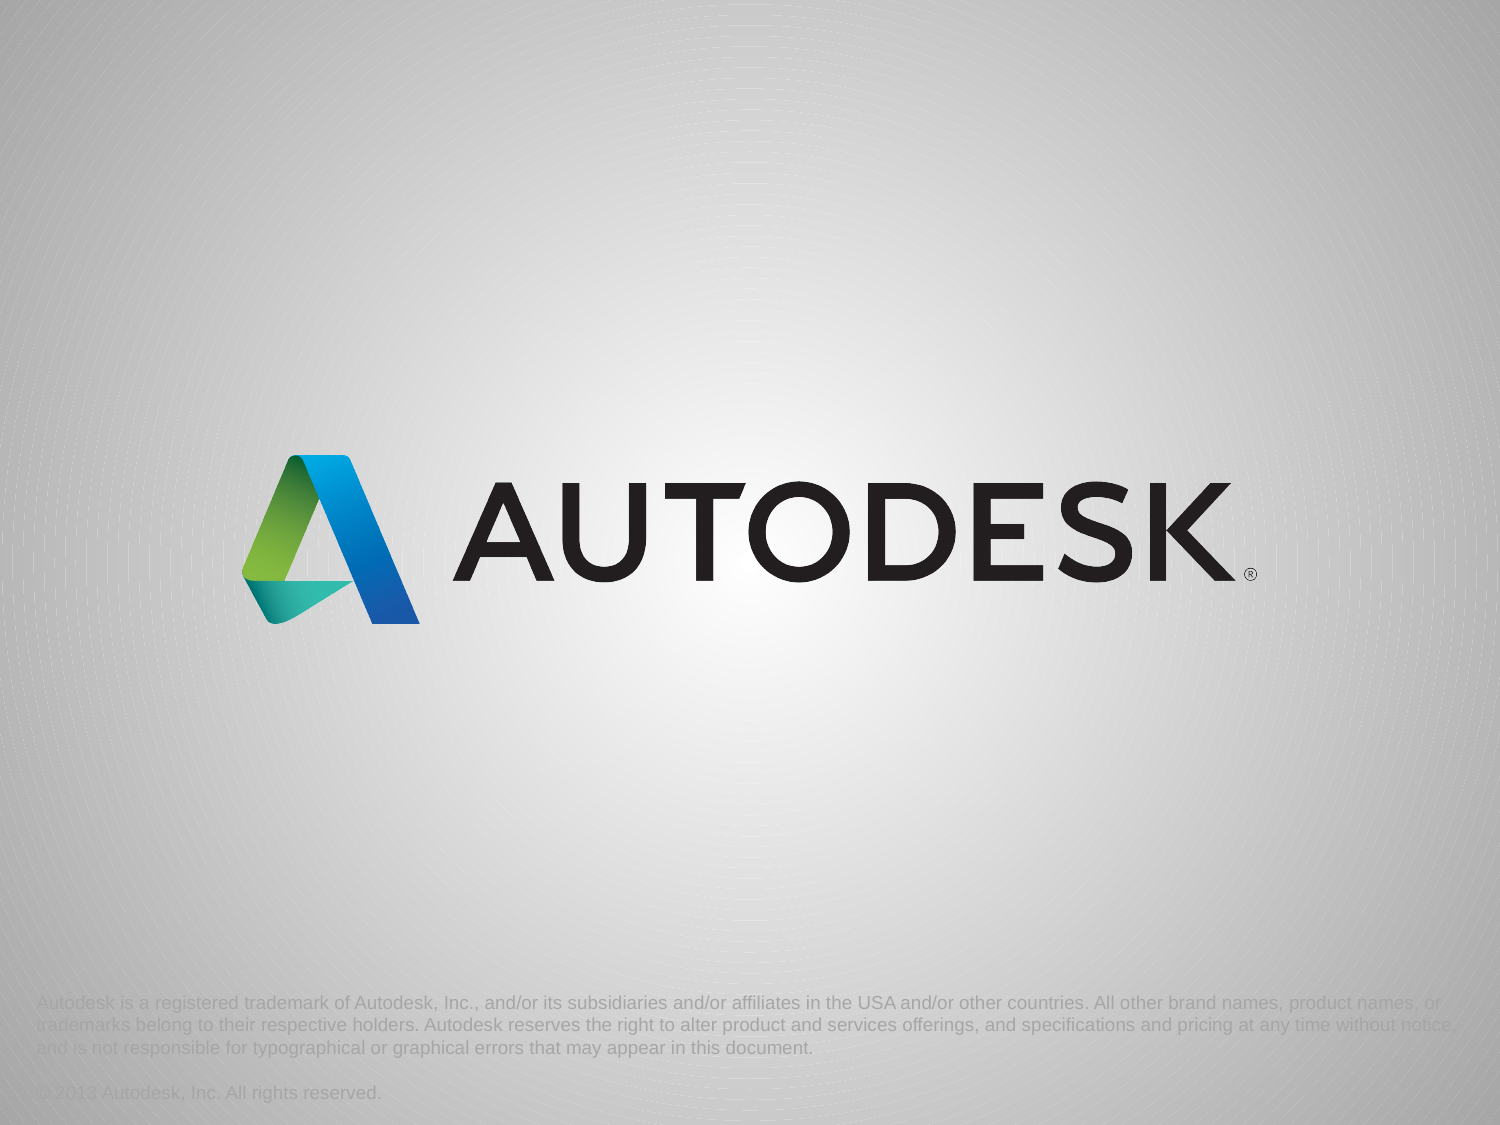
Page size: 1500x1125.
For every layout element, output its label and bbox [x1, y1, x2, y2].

picture [242, 455, 1257, 624]
